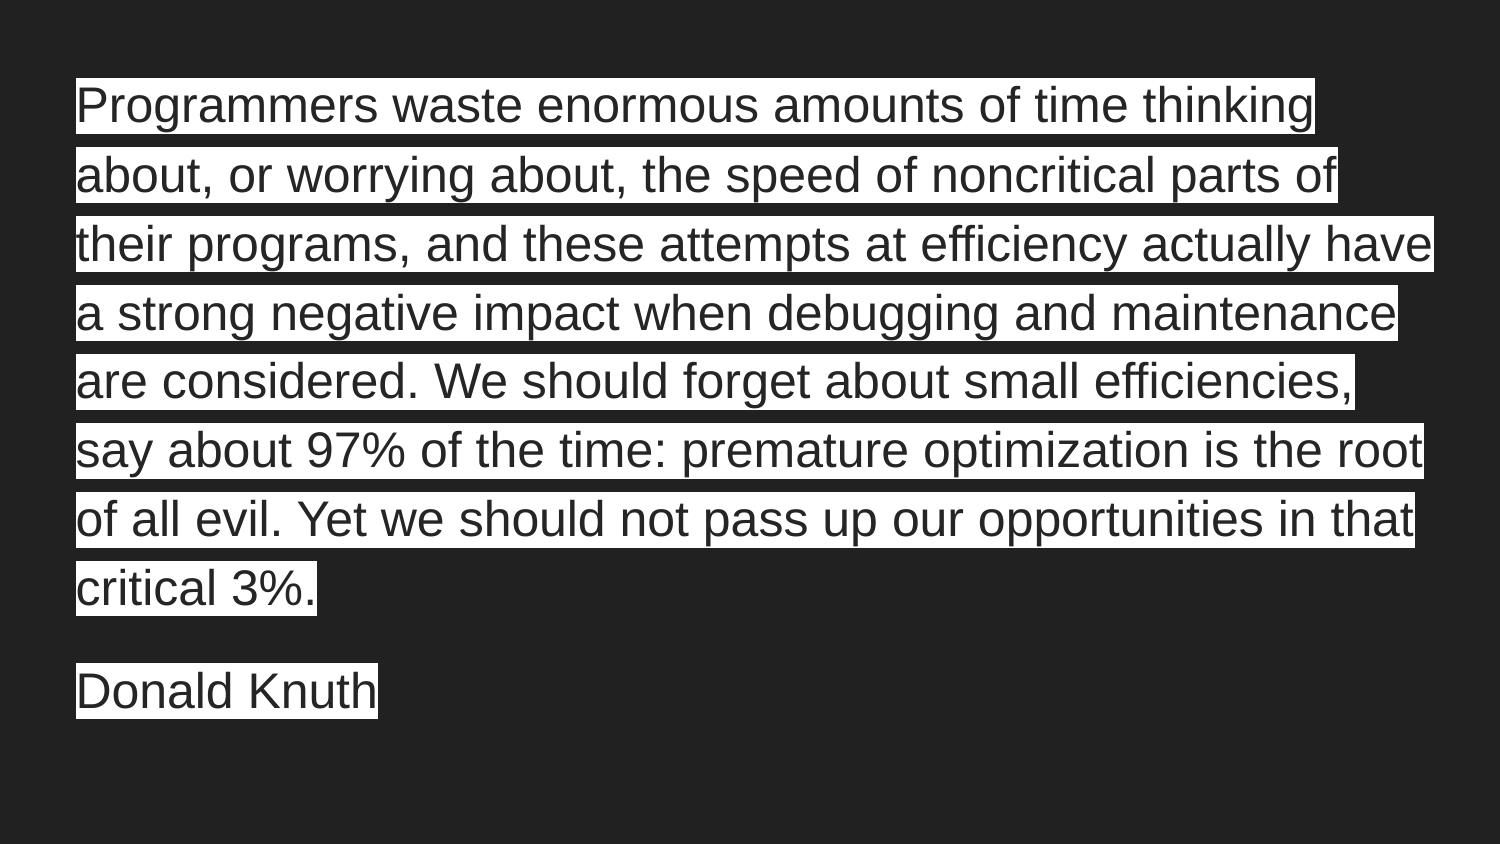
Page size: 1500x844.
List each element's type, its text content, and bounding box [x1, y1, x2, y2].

list Programmers waste enormous amounts of time thinking about, or worrying about, the speed of noncritical parts of their programs, and these attempts at efficiency actually have a strong negative impact when debugging and maintenance are considered. We should forget about small efficiencies, say about 97% of the time: premature optimization is the root of all evil. Yet we should not pass up our opportunities in that critical 3%. Donald Knuth [60, 49, 1459, 750]
